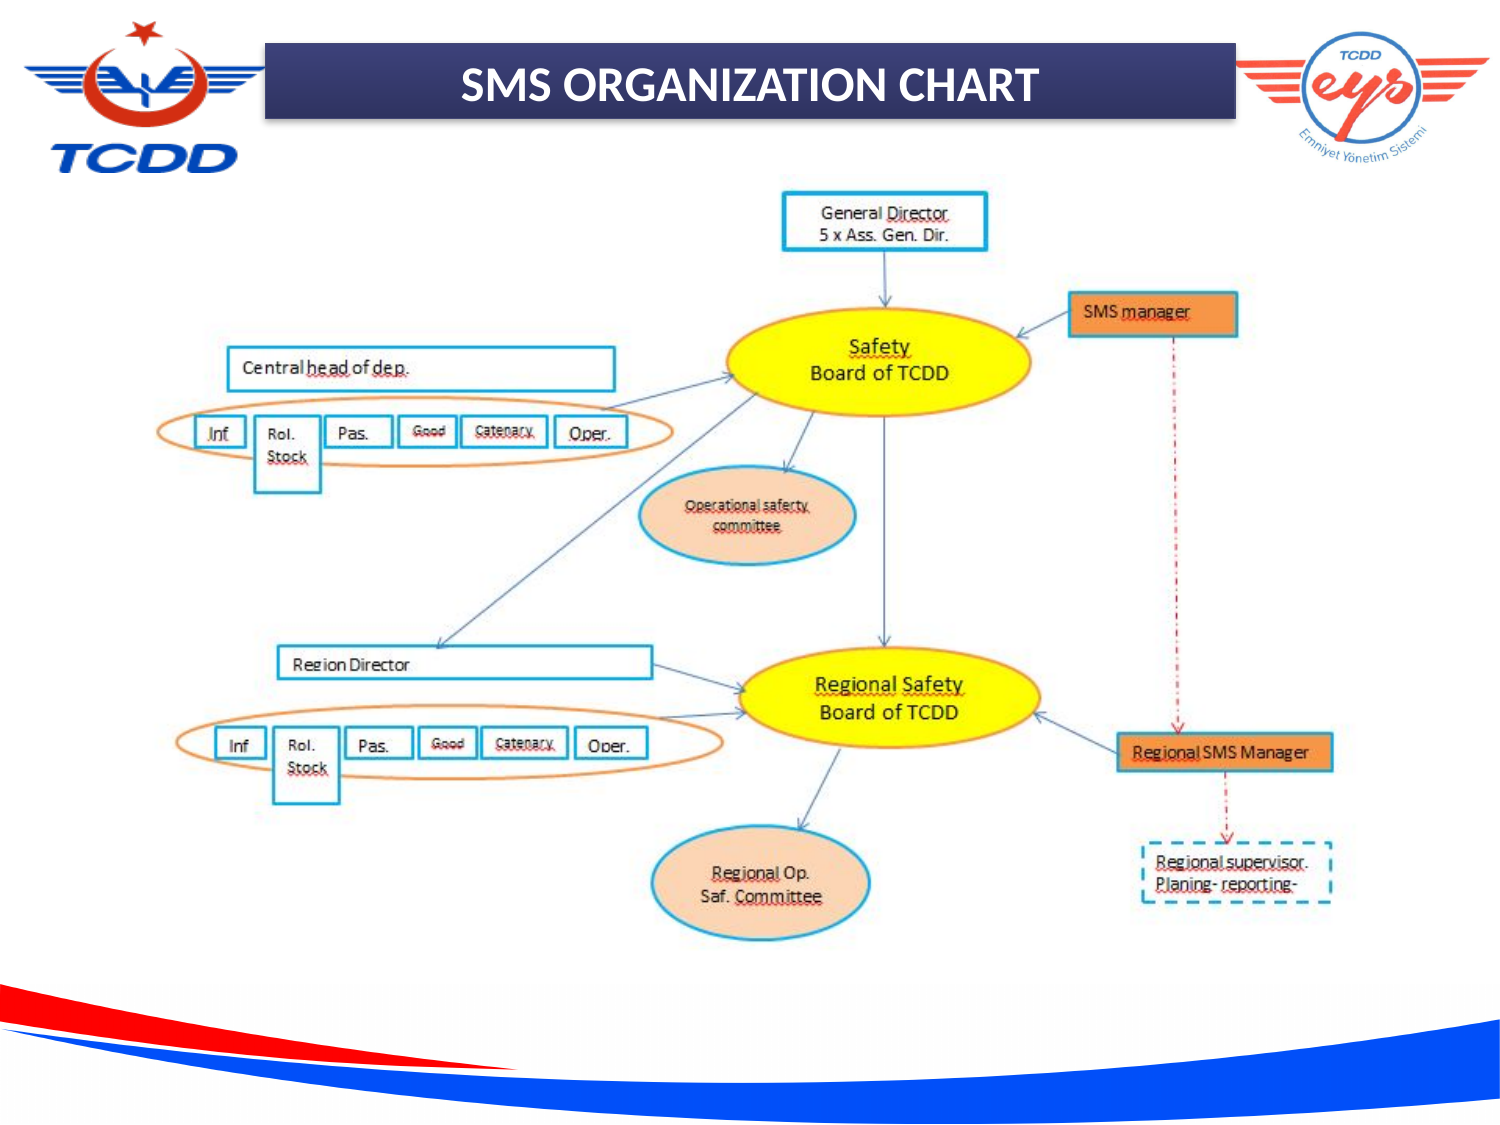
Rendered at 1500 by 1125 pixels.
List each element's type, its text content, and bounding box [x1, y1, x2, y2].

picture [0, 984, 1500, 1124]
picture [23, 0, 1500, 951]
text_box SMS ORGANIZATION CHART [269, 43, 1219, 119]
